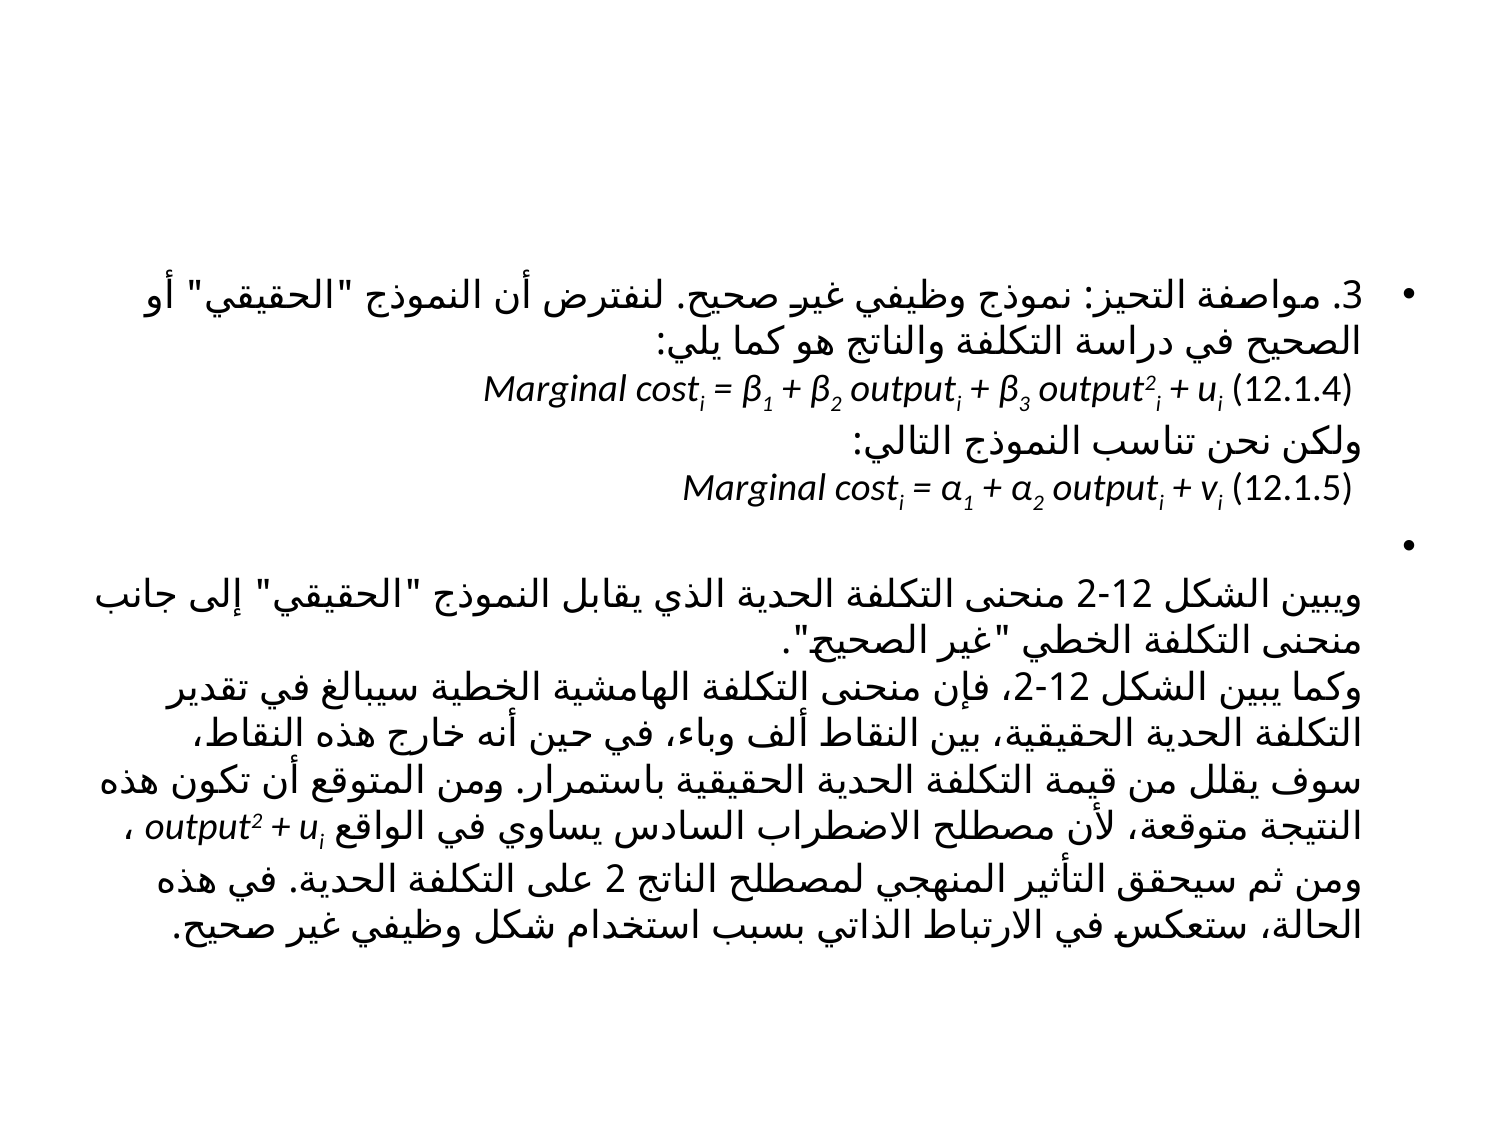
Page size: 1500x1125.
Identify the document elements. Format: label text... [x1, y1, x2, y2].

list 3. مواصفة التحيز: نموذج وظيفي غير صحيح. لنفترض أن النموذج "الحقيقي" أو الصحيح في دراسة التكلفة والناتج هو كما يلي: Marginal costi = β1 + β2 outputi + β3 output2i + ui (12.1.4) ولكن نحن تناسب النموذج التالي: Marginal costi = α1 + α2 outputi + vi (12.1.5) ويبين الشكل 12-2 منحنى التكلفة الحدية الذي يقابل النموذج "الحقيقي" إلى جانب منحنى التكلفة الخطي "غير الصحيح". وكما يبين الشكل 12-2، فإن منحنى التكلفة الهامشية الخطية سيبالغ في تقدير التكلفة الحدية الحقيقية، بين النقاط ألف وباء، في حين أنه خارج هذه النقاط، سوف يقلل من قيمة التكلفة الحدية الحقيقية باستمرار. ومن المتوقع أن تكون هذه النتيجة متوقعة، لأن مصطلح الاضطراب السادس يساوي في الواقع output2 + ui ، ومن ثم سيحقق التأثير المنهجي لمصطلح الناتج 2 على التكلفة الحدية. في هذه الحالة، ستعكس في الارتباط الذاتي بسبب استخدام شكل وظيفي غير صحيح. [75, 262, 1425, 1005]
